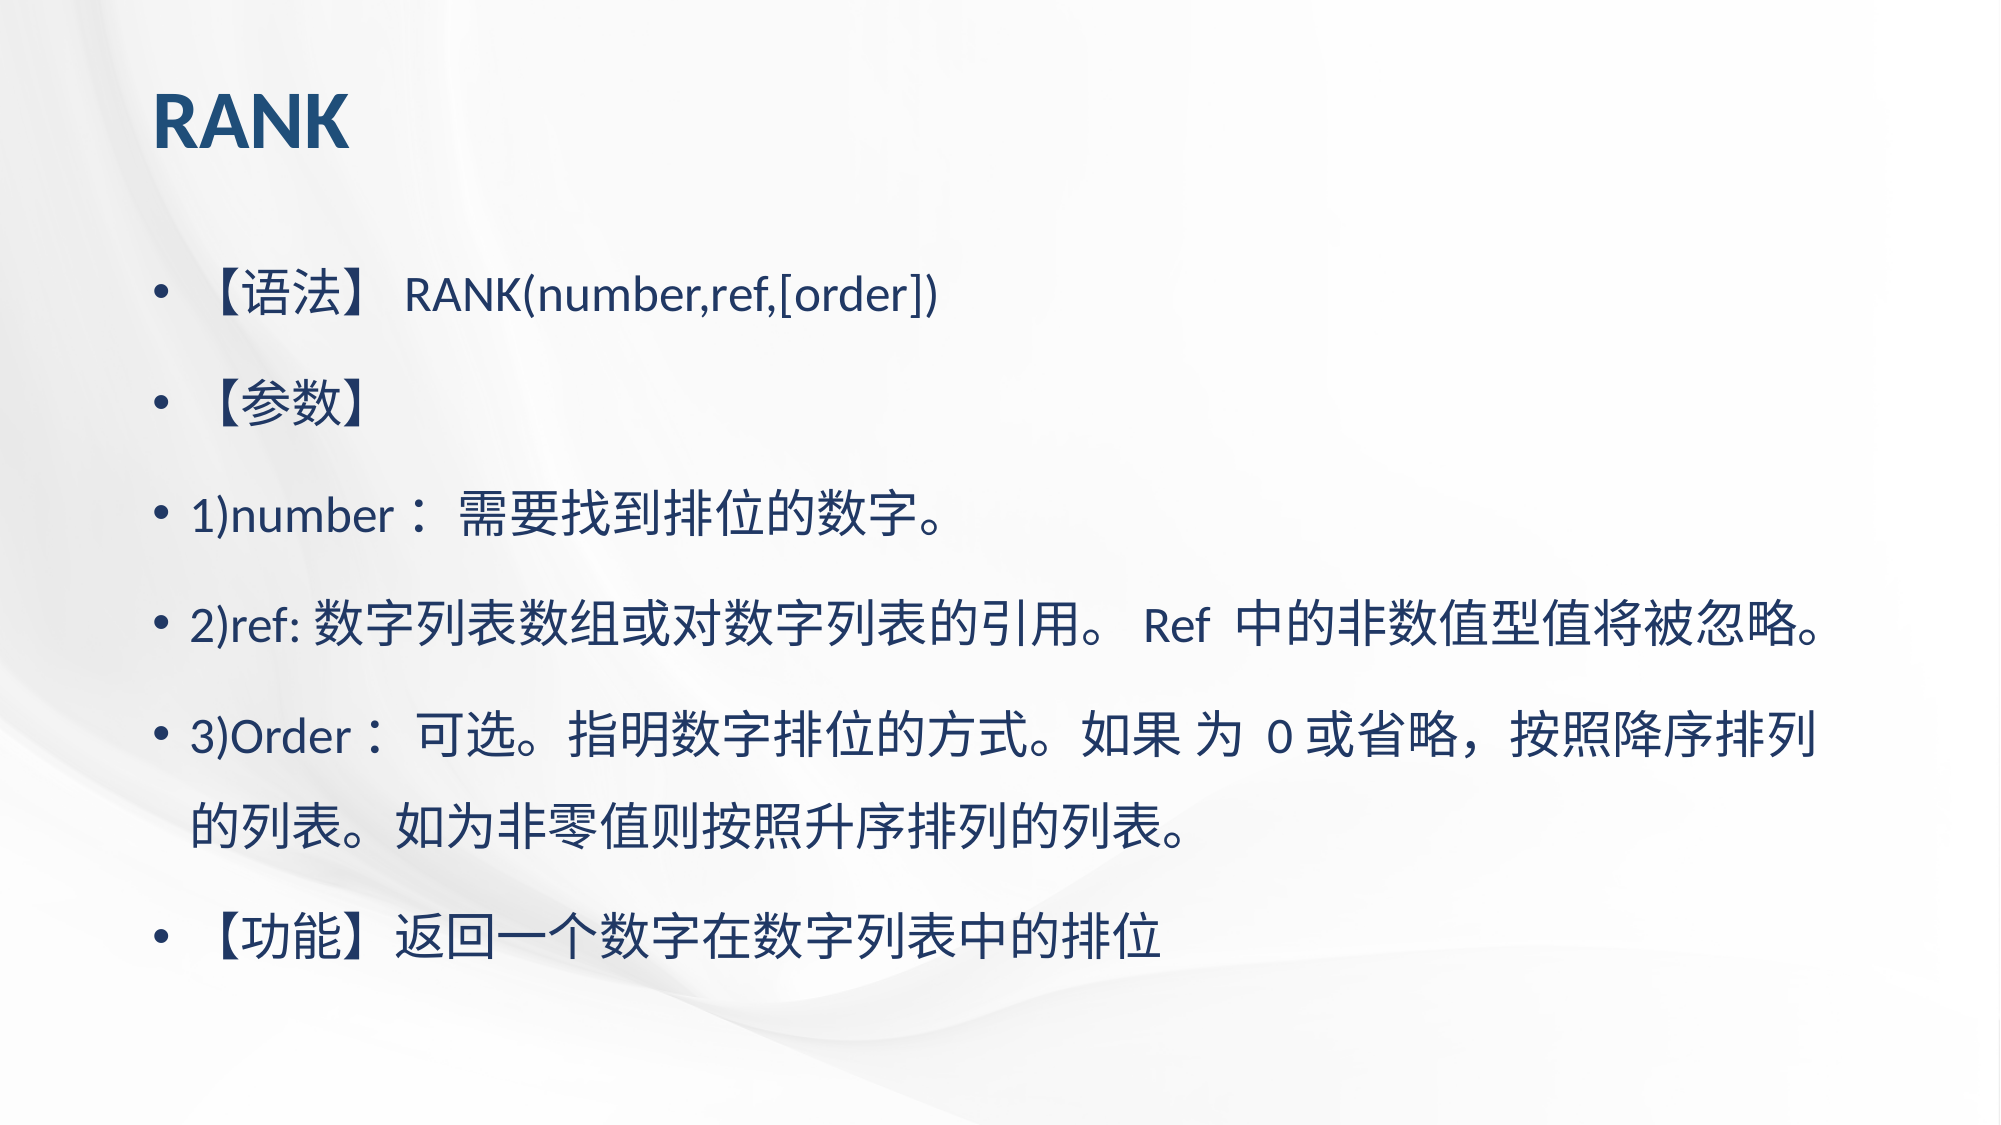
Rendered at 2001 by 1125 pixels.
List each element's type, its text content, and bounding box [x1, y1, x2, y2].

title RANK [137, 59, 1863, 184]
list 【语法】RANK(number,ref,[order]) 【参数】 1)number：需要找到排位的数字。 2)ref:数字列表数组或对数字列表的引用。Ref 中的非数值型值将被忽略。 3)Order：可选。指明数字排位的方式。如果 为 0或省略，按照降序排列的列表。如为非零值则按照升序排列的列表。 【功能】返回一个数字在数字列表中的排位 [137, 222, 1863, 1043]
